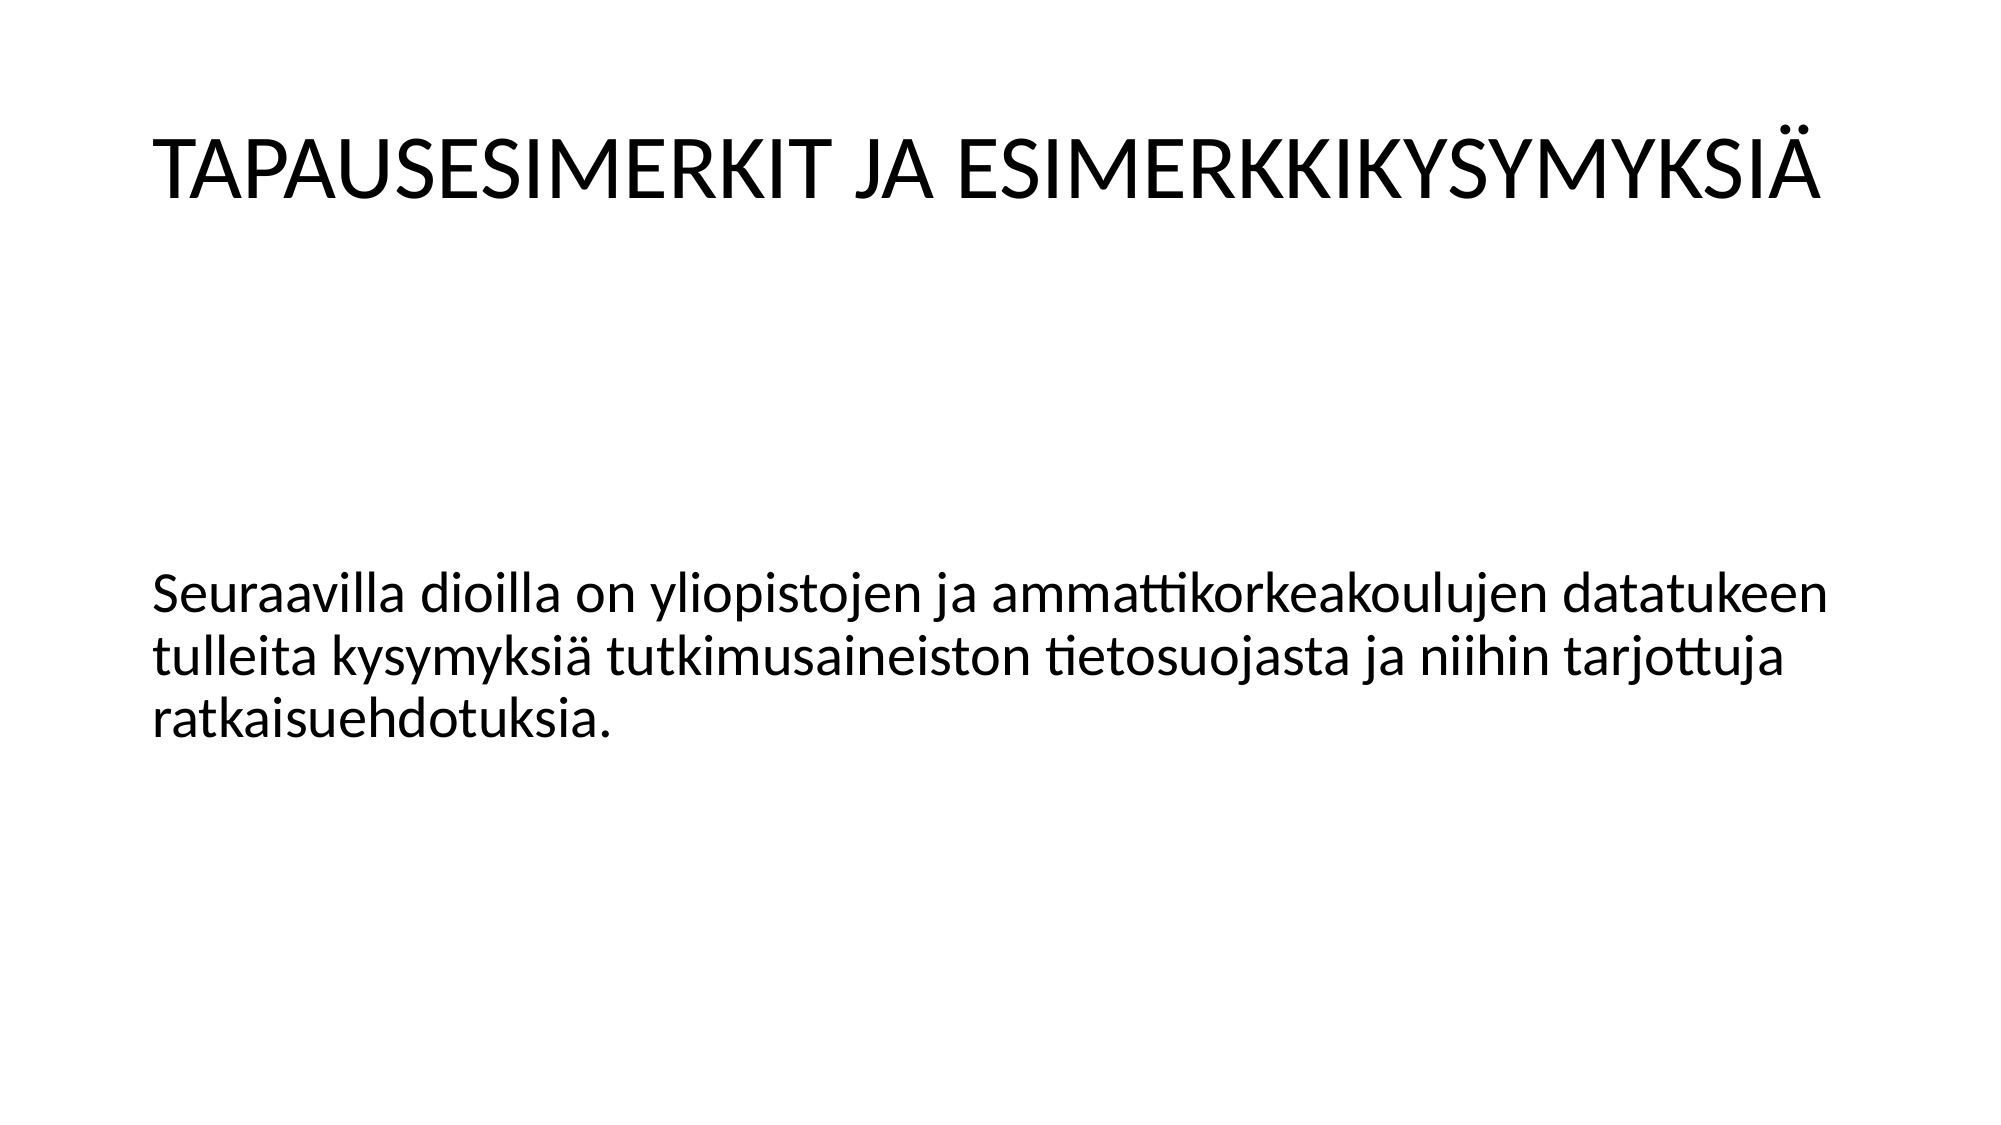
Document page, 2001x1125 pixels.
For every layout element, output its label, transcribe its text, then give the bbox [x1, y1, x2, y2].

list Seuraavilla dioilla on yliopistojen ja ammattikorkeakoulujen datatukeen tulleita kysymyksiä tutkimusaineiston tietosuojasta ja niihin tarjottuja ratkaisuehdotuksia. [137, 299, 1863, 1014]
title TAPAUSESIMERKIT JA ESIMERKKIKYSYMYKSIÄ [137, 59, 1863, 278]
